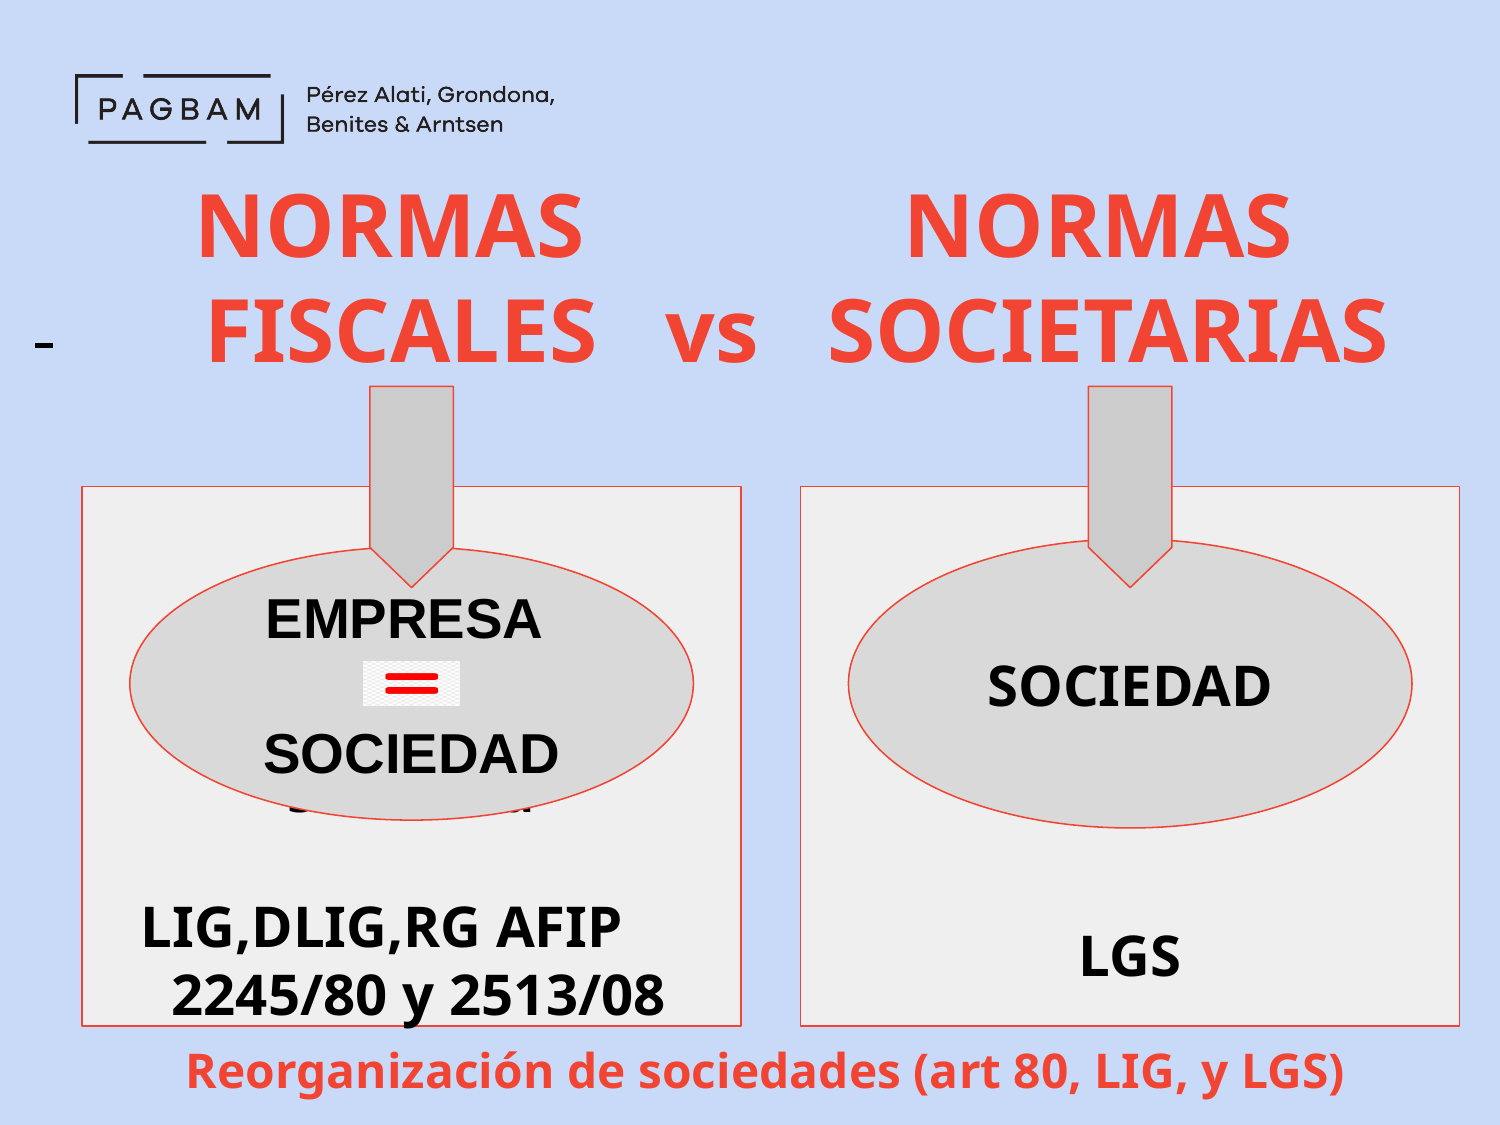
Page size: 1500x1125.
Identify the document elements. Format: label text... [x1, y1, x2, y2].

picture [75, 97, 554, 144]
text_box [369, 386, 454, 588]
text_box [1088, 386, 1172, 588]
text_box SOCIEDAD [848, 540, 1413, 828]
text_box EMPRESA SOCIEDAD [129, 548, 694, 821]
title NORMAS NORMAS FISCALES vs SOCIETARIAS [20, 72, 1460, 97]
text_box Empresa sociedad LIG,DLIG,RG AFIP 2245/80 y 2513/08 [82, 486, 741, 1027]
text_box Sociedad LGS [800, 486, 1460, 1027]
list Reorganización de sociedades (art 80, LIG, y LGS) [20, 261, 1460, 990]
picture [363, 661, 461, 706]
